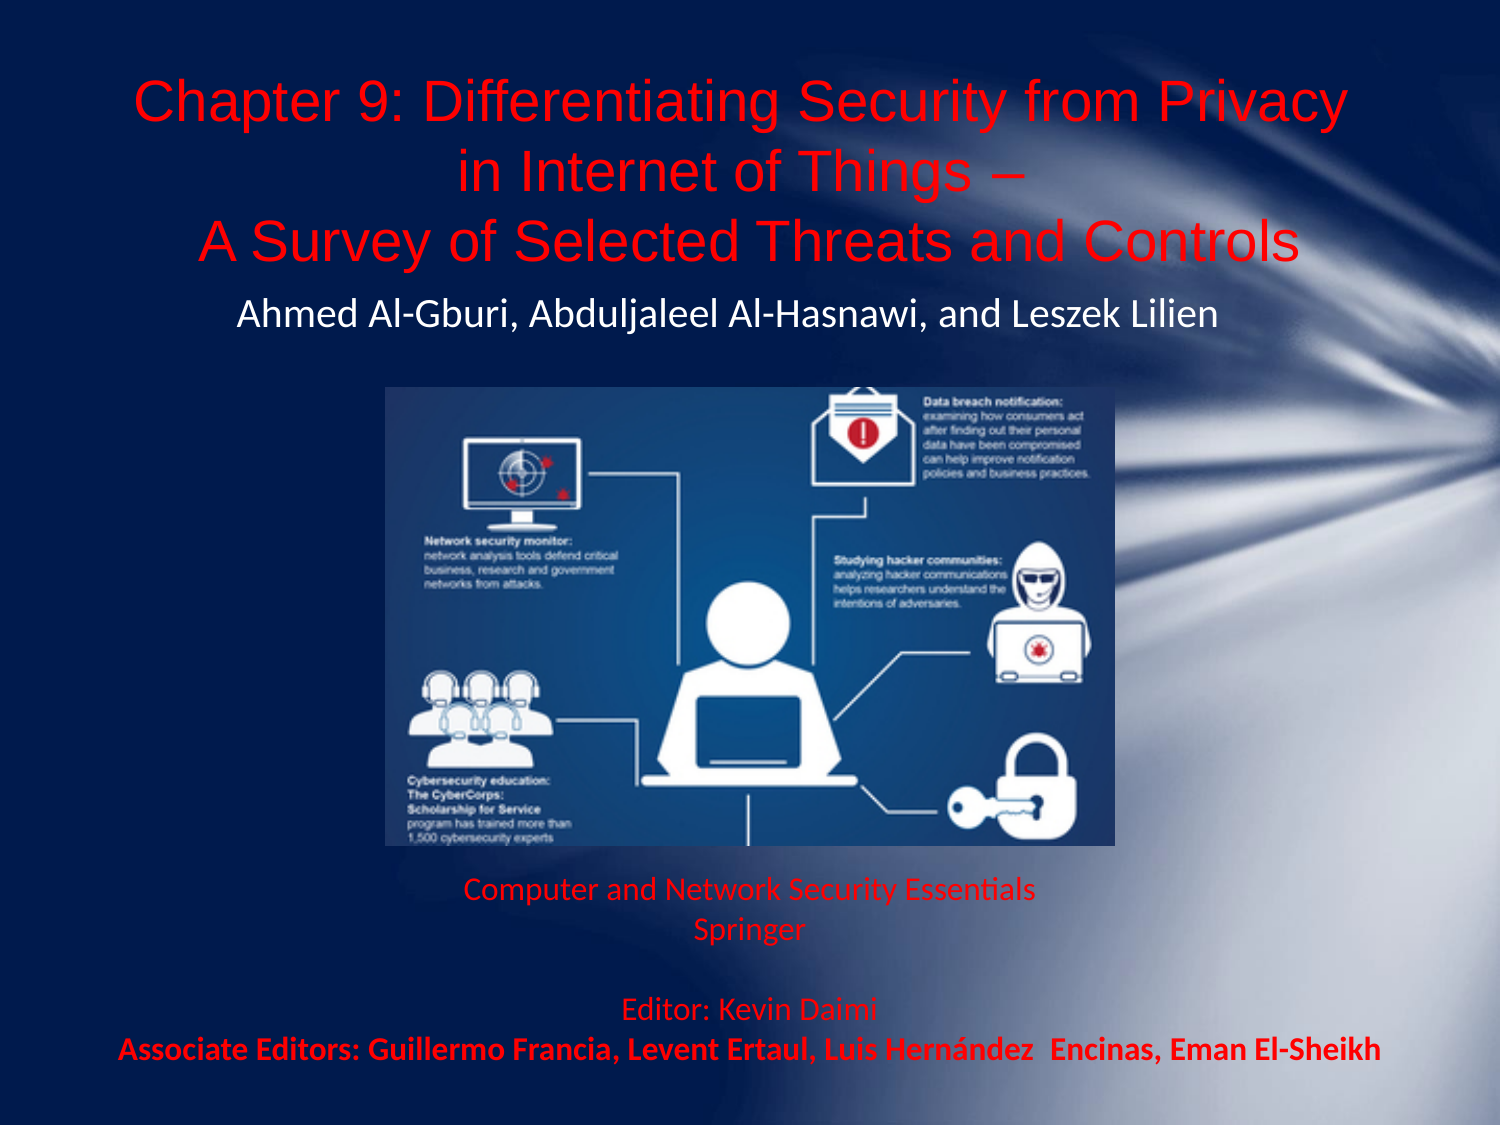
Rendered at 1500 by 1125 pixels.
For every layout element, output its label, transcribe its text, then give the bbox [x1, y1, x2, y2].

text_box Computer and Network Security Essentials Springer Editor: Kevin Daimi Associate Editors: Guillermo Francia, Levent Ertaul, Luis Hernández Encinas, Eman El-Sheikh [65, 867, 1434, 1068]
text_box Ahmed Al-Gburi, Abduljaleel Al-Hasnawi, and Leszek Lilien [204, 278, 1253, 344]
title Chapter 9: Differentiating Security from Privacy in Internet of Things – A Survey of Selected Threats and Controls [44, 62, 1456, 366]
picture [0, 0, 1500, 1125]
